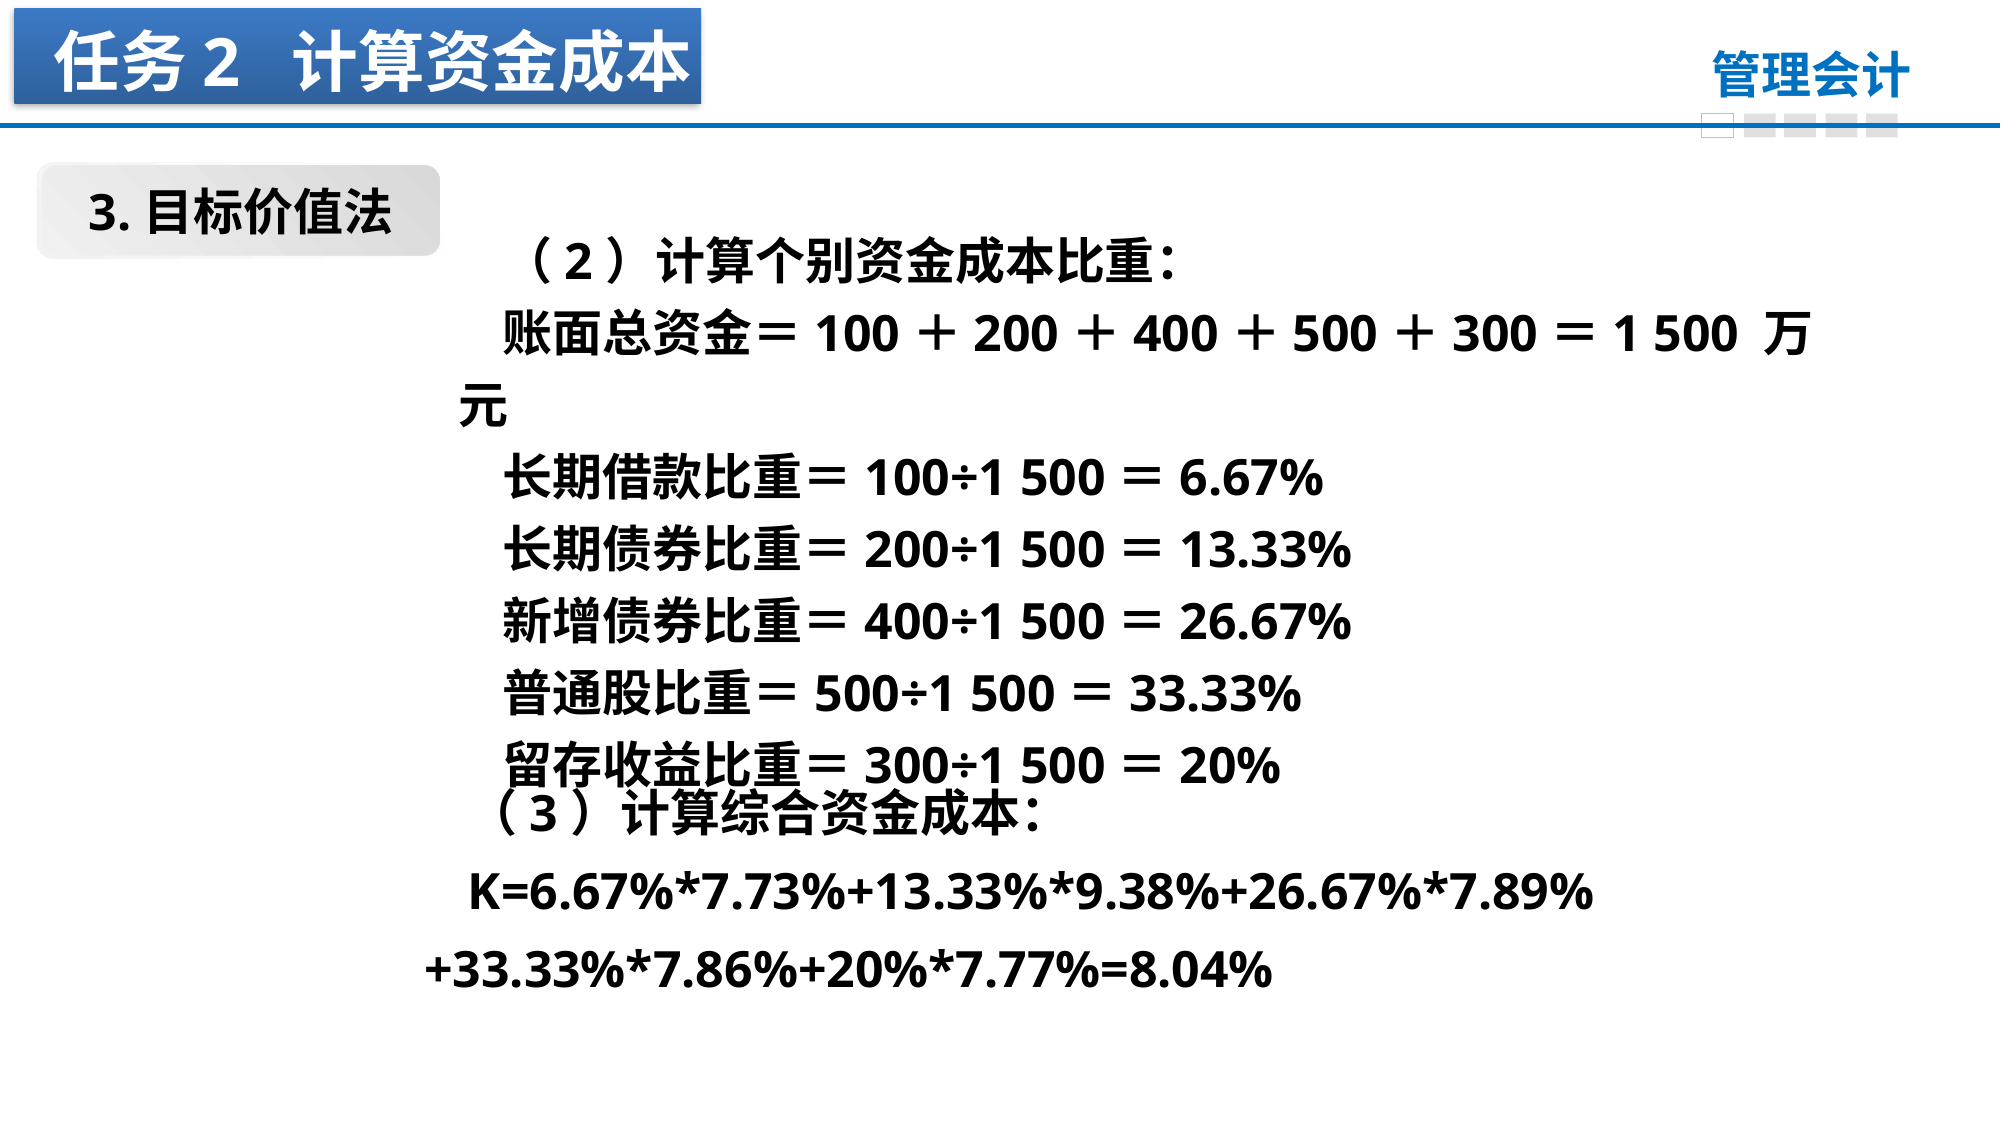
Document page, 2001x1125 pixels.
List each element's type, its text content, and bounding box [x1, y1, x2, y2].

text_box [14, 7, 717, 109]
text_box （3）计算综合资金成本： K=6.67%*7.73%+13.33%*9.38%+26.67%*7.89%+33.33%*7.86%+20%*7.77%=8.04% [409, 756, 1709, 1005]
text_box （2）计算个别资金成本比重： 账面总资金＝100＋200＋400＋500＋300＝1 500 万元 长期借款比重＝100÷1 500＝6.67% 长期债券比重＝200÷1 500＝13.33% 新增债券比重＝400÷1 500＝26.67% 普通股比重＝500÷1 500＝33.33% 留存收益比重＝300÷1 500＝20% [443, 210, 1851, 802]
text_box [36, 162, 446, 259]
